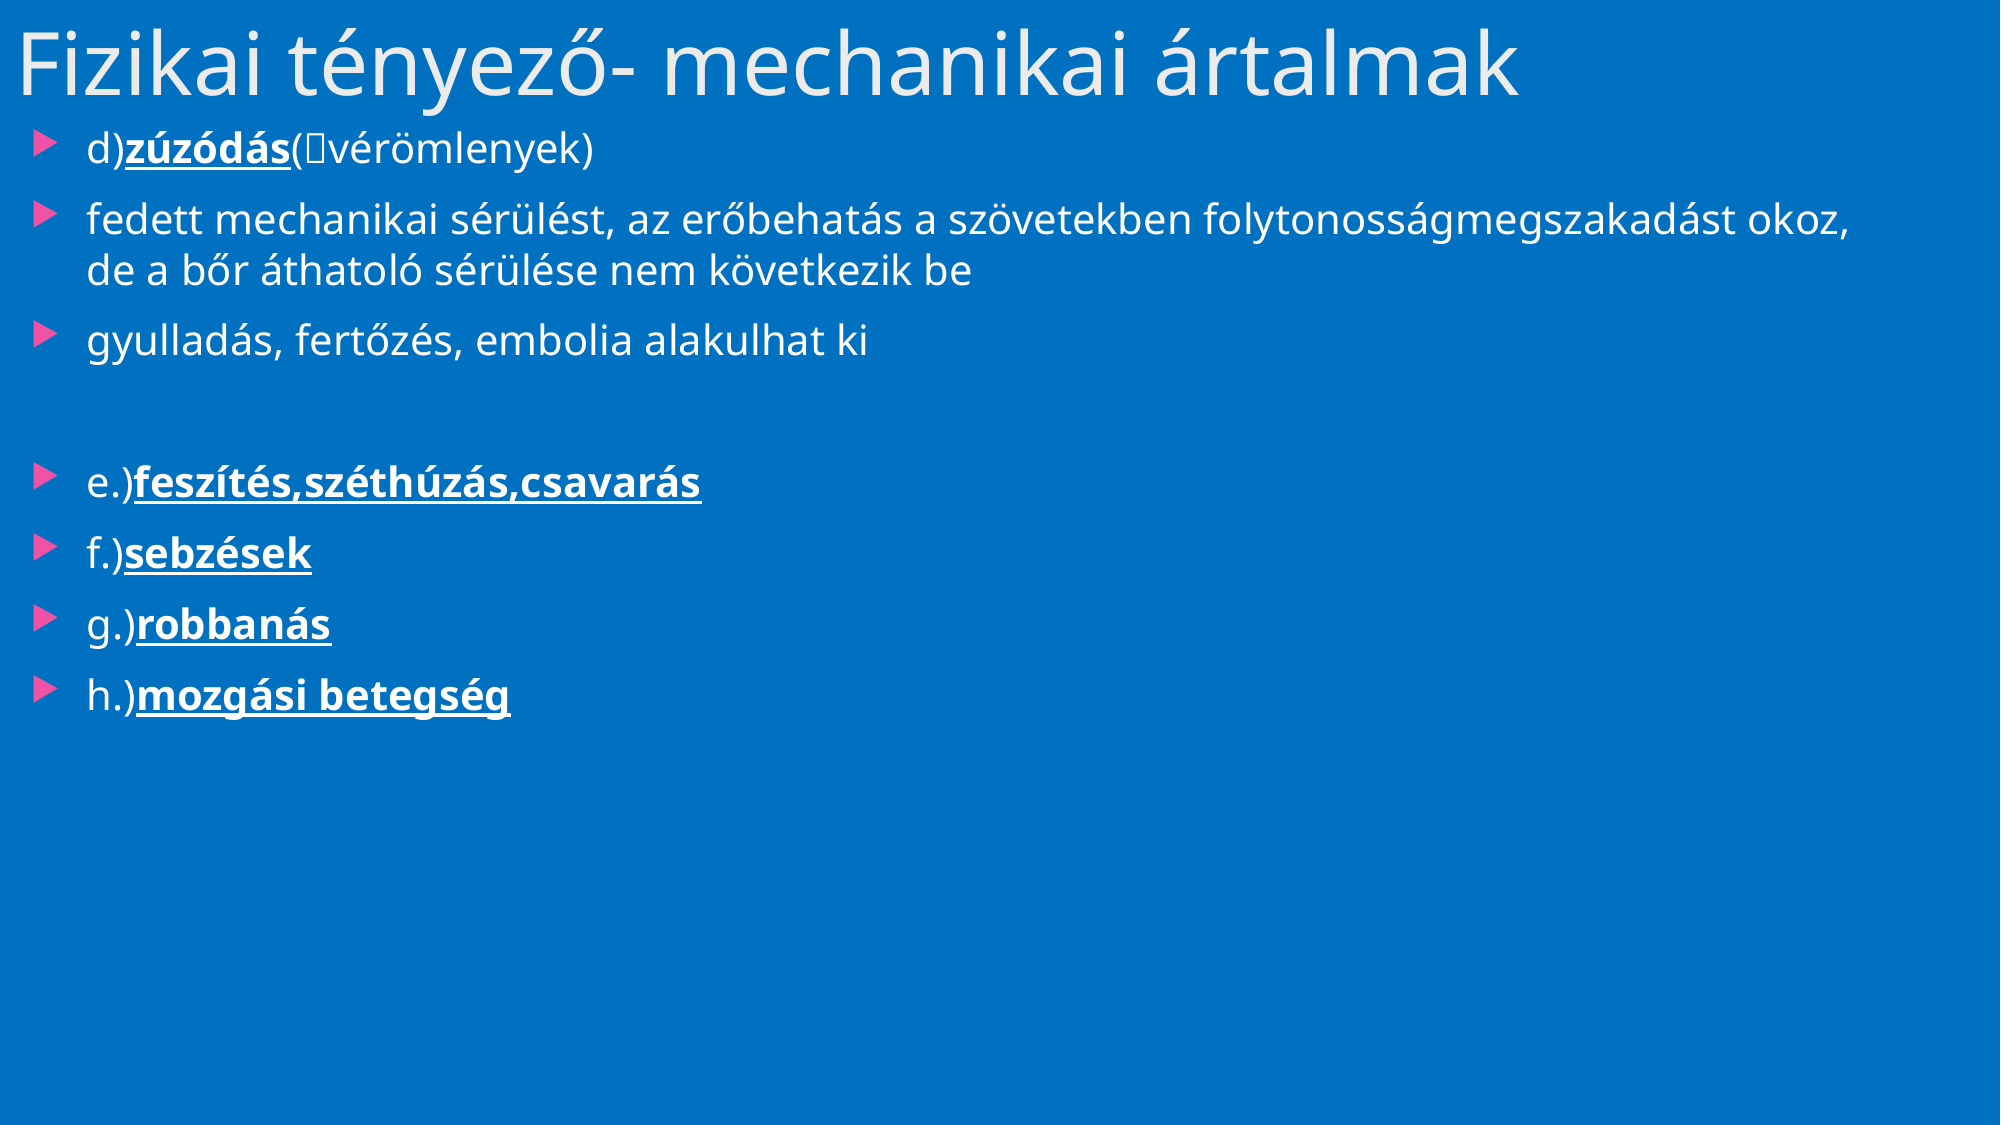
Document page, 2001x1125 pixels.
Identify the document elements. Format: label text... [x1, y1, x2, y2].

title Fizikai tényező- mechanikai ártalmak [0, 0, 1825, 230]
list d)zúzódás(vérömlenyek) fedett mechanikai sérülést, az erőbehatás a szövetekben folytonosságmegszakadást okoz, de a bőr áthatoló sérülése nem következik be gyulladás, fertőzés, embolia alakulhat ki e.)feszítés,széthúzás,csavarás f.)sebzések g.)robbanás h.)mozgási betegség [15, 114, 1886, 1092]
